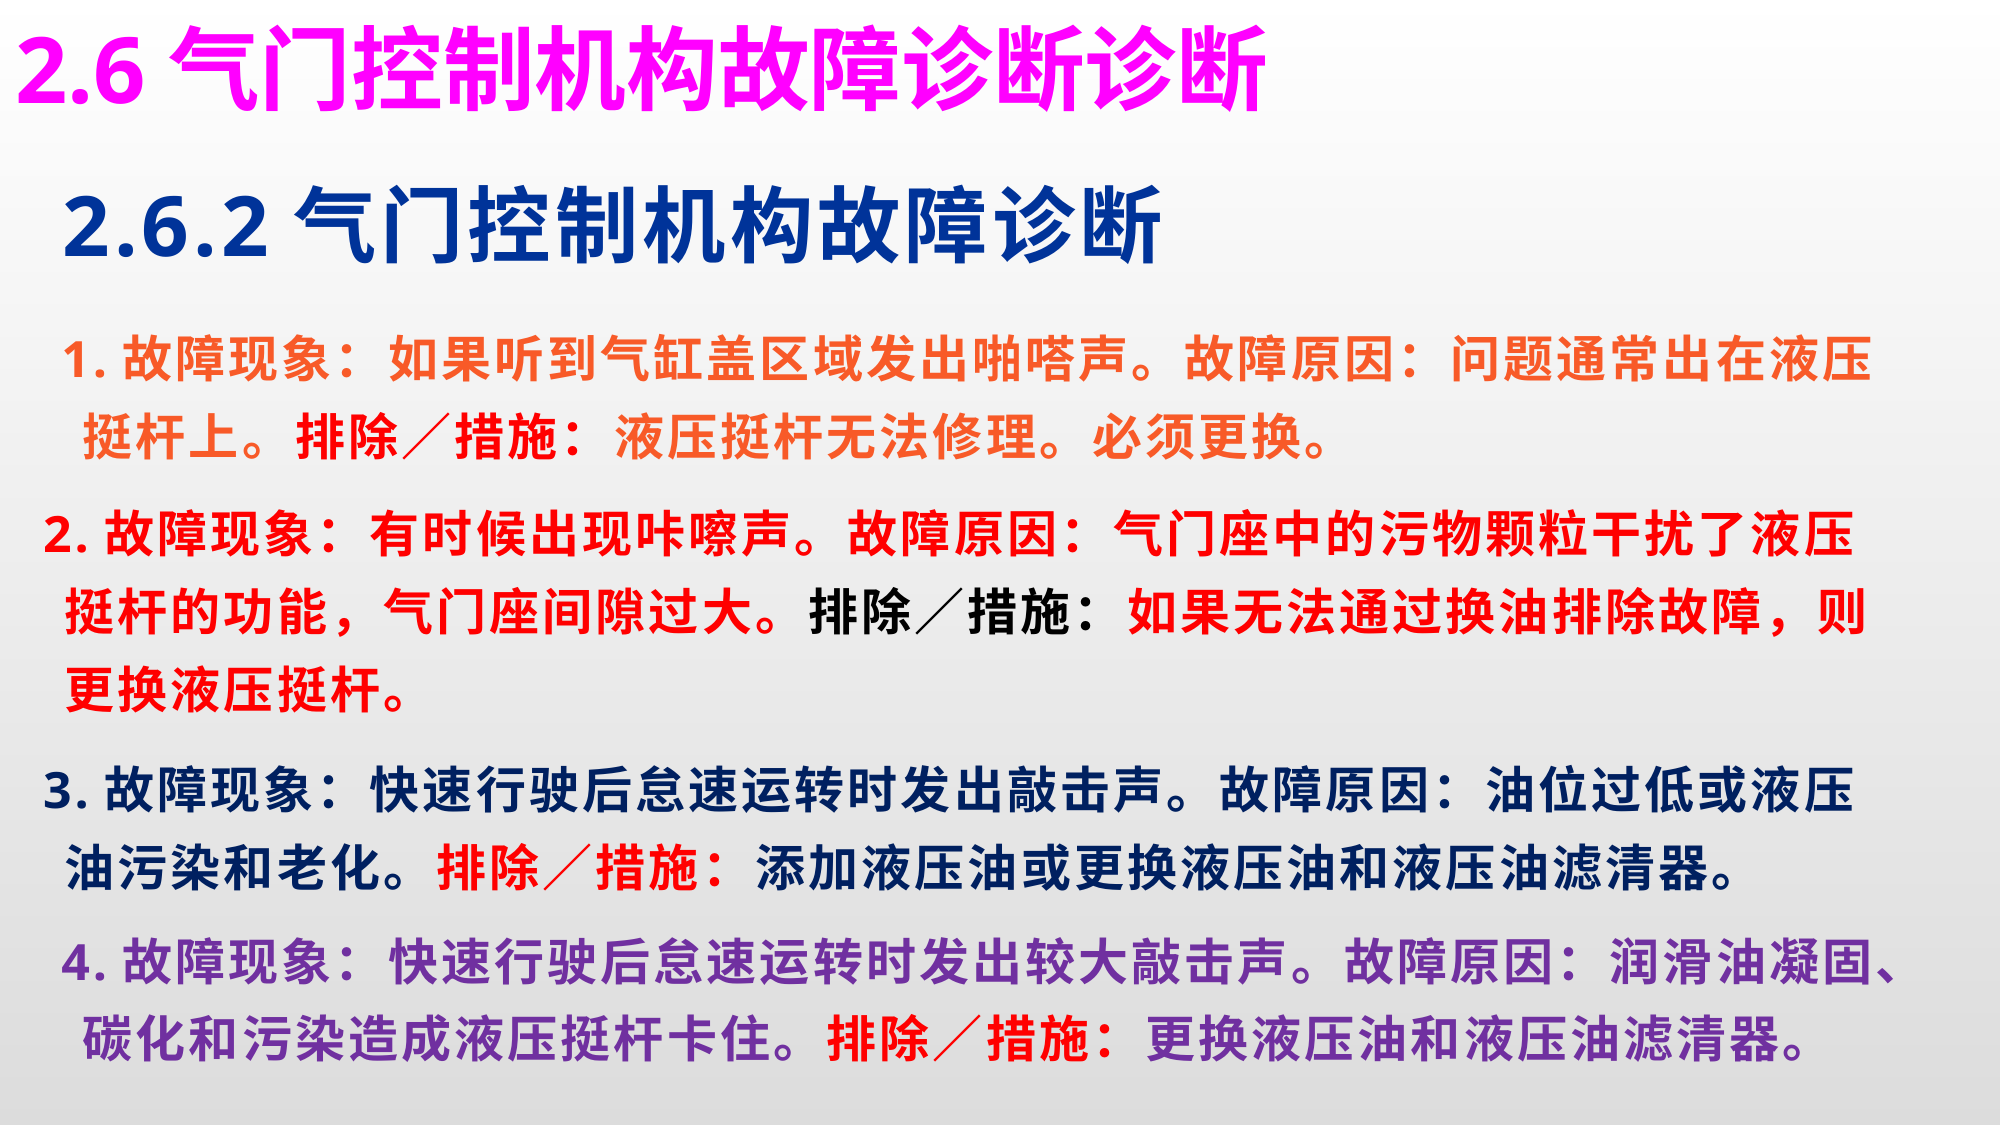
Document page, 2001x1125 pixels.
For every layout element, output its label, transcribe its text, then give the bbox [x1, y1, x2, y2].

text_box 4.故障现象：快速行驶后怠速运转时发出较大敲击声。故障原因：润滑油凝固、碳化和污染造成液压挺杆卡住。排除／措施：更换液压油和液压油滤清器。 [30, 904, 1924, 1077]
list 1.故障现象：如果听到气缸盖区域发出啪嗒声。故障原因：问题通常出在液压挺杆上。排除／措施：液压挺杆无法修理。必须更换。 [30, 301, 1924, 474]
text_box 2.故障现象：有时候出现咔嚓声。故障原因：气门座中的污物颗粒干扰了液压挺杆的功能，气门座间隙过大。排除／措施：如果无法通过换油排除故障，则更换液压挺杆。 [12, 476, 1905, 649]
text_box 3.故障现象：快速行驶后怠速运转时发出敲击声。故障原因：油位过低或液压油污染和老化。排除／措施：添加液压油或更换液压油和液压油滤清器。 [12, 732, 1905, 905]
text_box 2.6气门控制机构故障诊断诊断 [0, 0, 1544, 161]
title 2.6.2气门控制机构故障诊断 [47, 161, 1423, 301]
